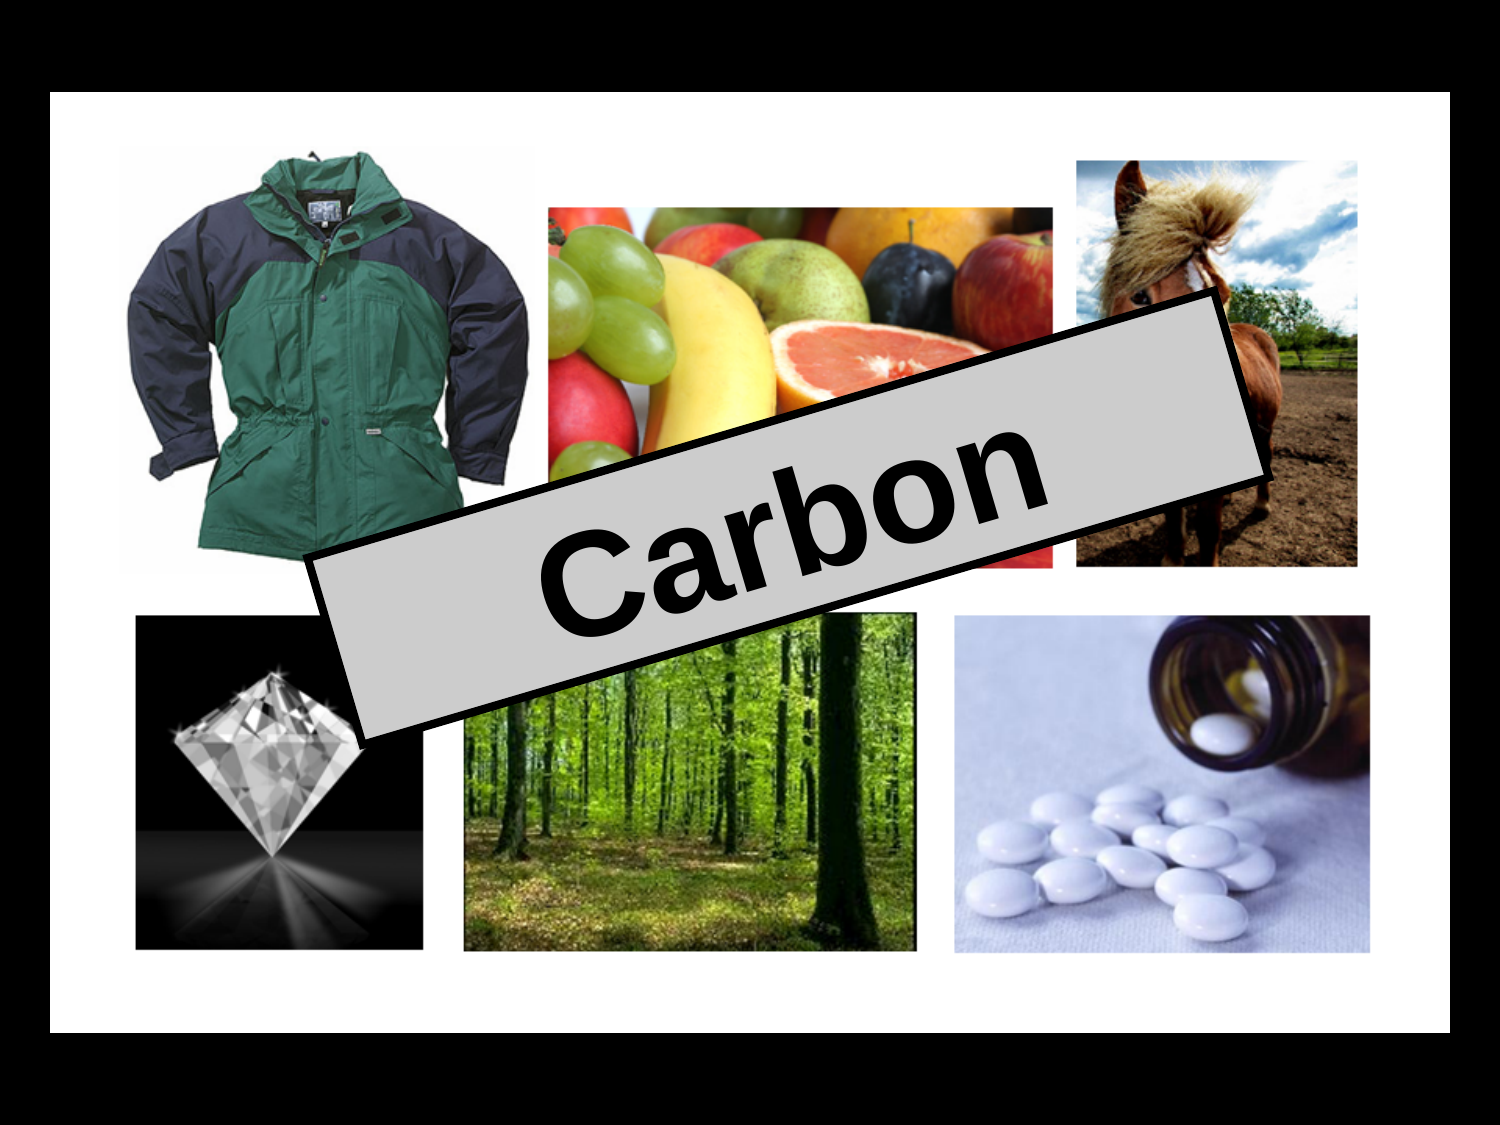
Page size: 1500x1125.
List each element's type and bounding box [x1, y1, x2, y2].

picture [49, 91, 1451, 1033]
